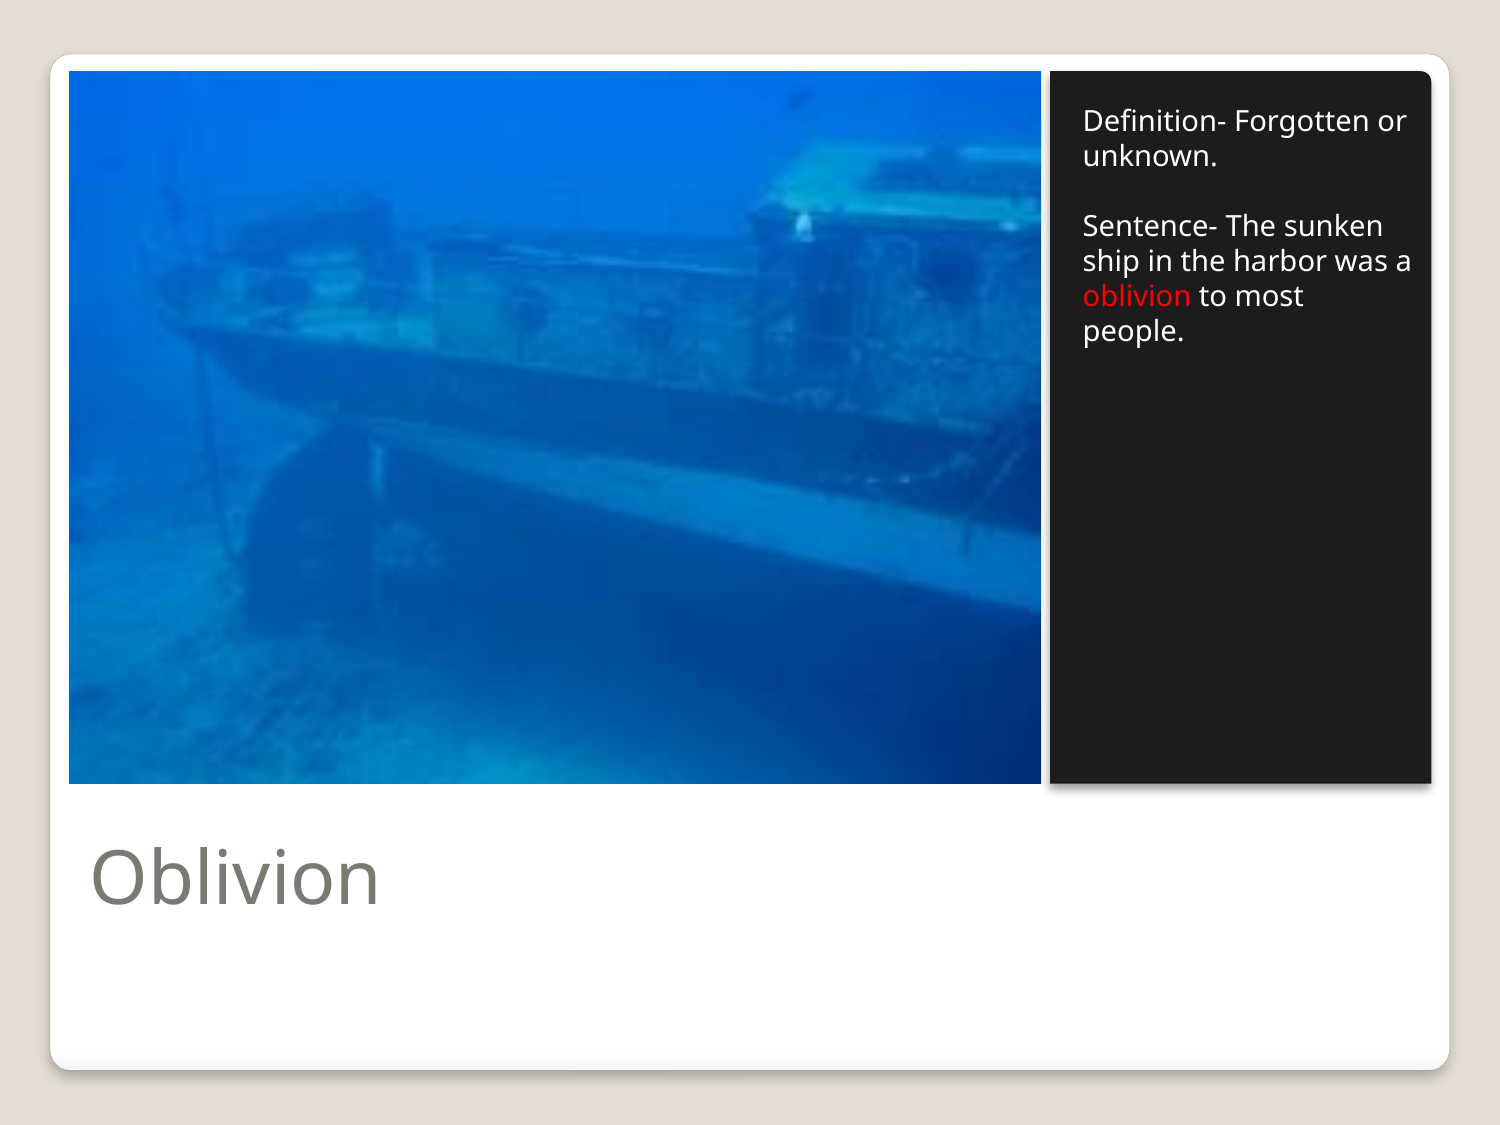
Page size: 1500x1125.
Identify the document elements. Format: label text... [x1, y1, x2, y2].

list Definition- Forgotten or unknown. Sentence- The sunken ship in the harbor was a oblivion to most people. [1060, 87, 1428, 779]
title Oblivion [75, 822, 1425, 995]
picture [885, 209, 901, 213]
picture [68, 71, 1042, 785]
